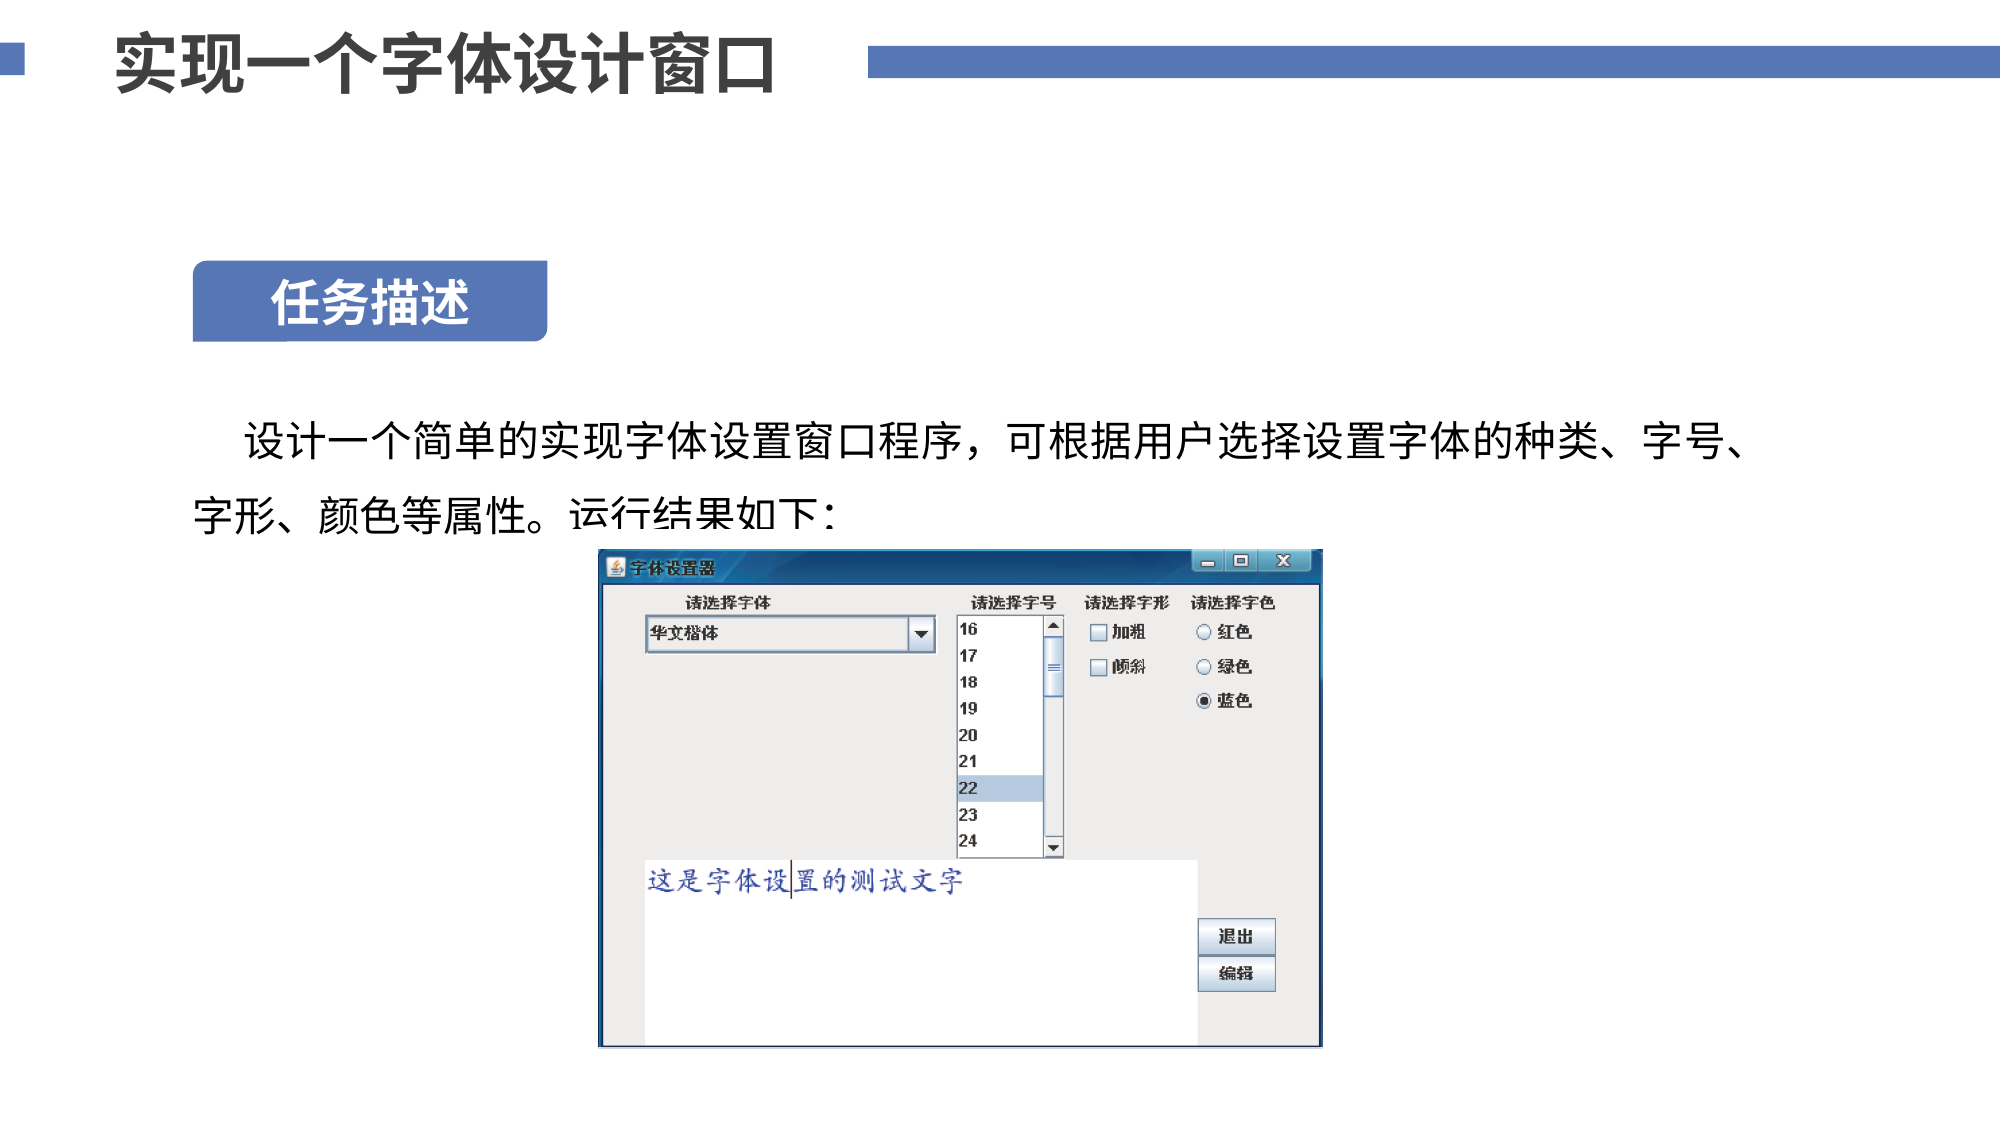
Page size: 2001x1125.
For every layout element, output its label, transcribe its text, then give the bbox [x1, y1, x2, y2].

text_box [0, 41, 26, 76]
text_box 设计一个简单的实现字体设置窗口程序，可根据用户选择设置字体的种类、字号、字形、颜色等属性。运行结果如下： [192, 389, 1769, 540]
text_box [867, 45, 2000, 79]
text_box 任务描述 [191, 259, 549, 343]
picture [547, 529, 1341, 1055]
text_box 实现一个字体设计窗口 [112, 21, 781, 102]
